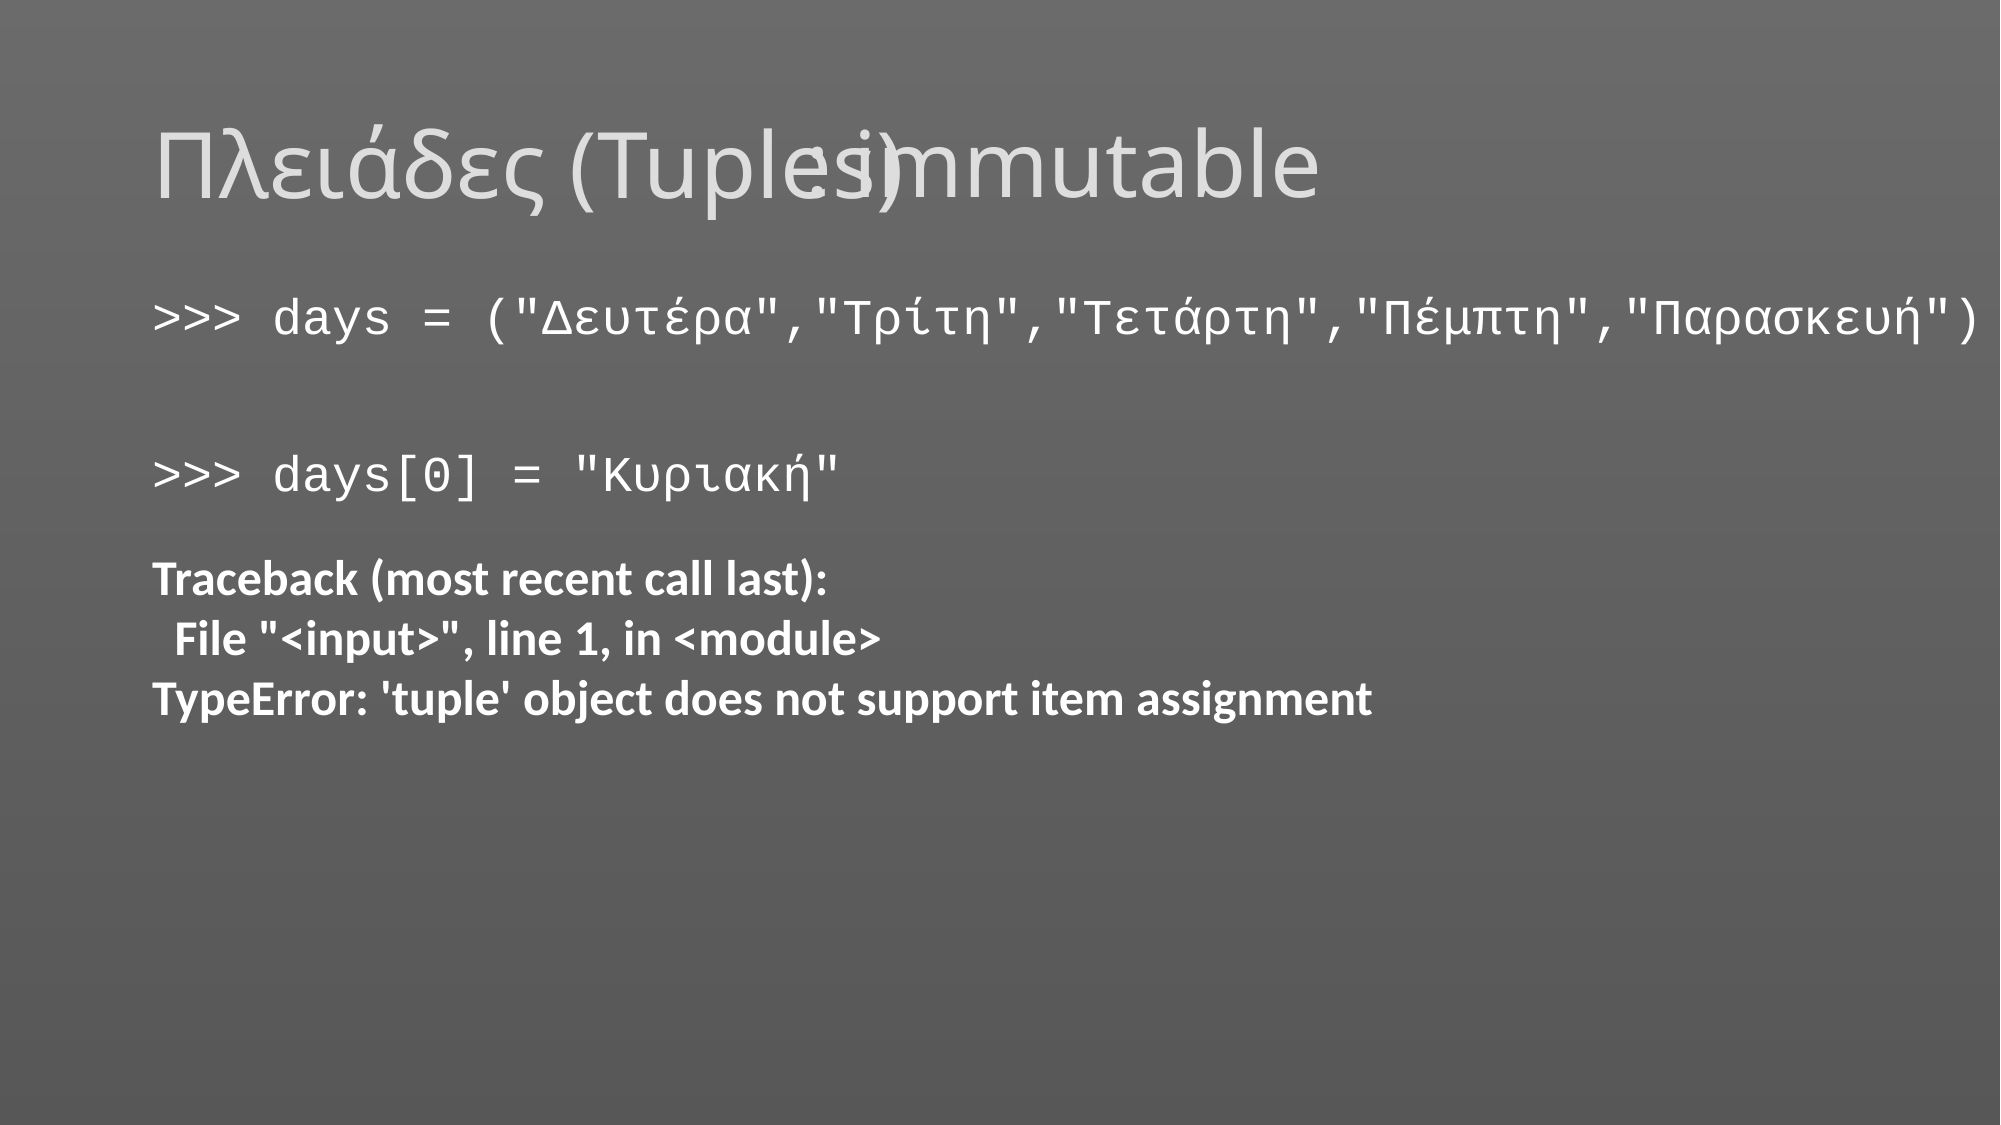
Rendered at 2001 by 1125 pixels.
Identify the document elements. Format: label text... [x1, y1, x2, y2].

text_box Traceback (most recent call last): File "<input>", line 1, in <module> TypeError: 'tuple' object does not support item assignment [137, 538, 1423, 733]
title Πλειάδες (Tuples) [137, 59, 1863, 277]
text_box >>> days = ("Δευτέρα","Τρίτη","Τετάρτη","Πέμπτη","Παρασκευή") [137, 277, 2000, 352]
text_box : immutable [791, 98, 1638, 223]
text_box >>> days[0] = "Κυριακή" [137, 434, 922, 509]
